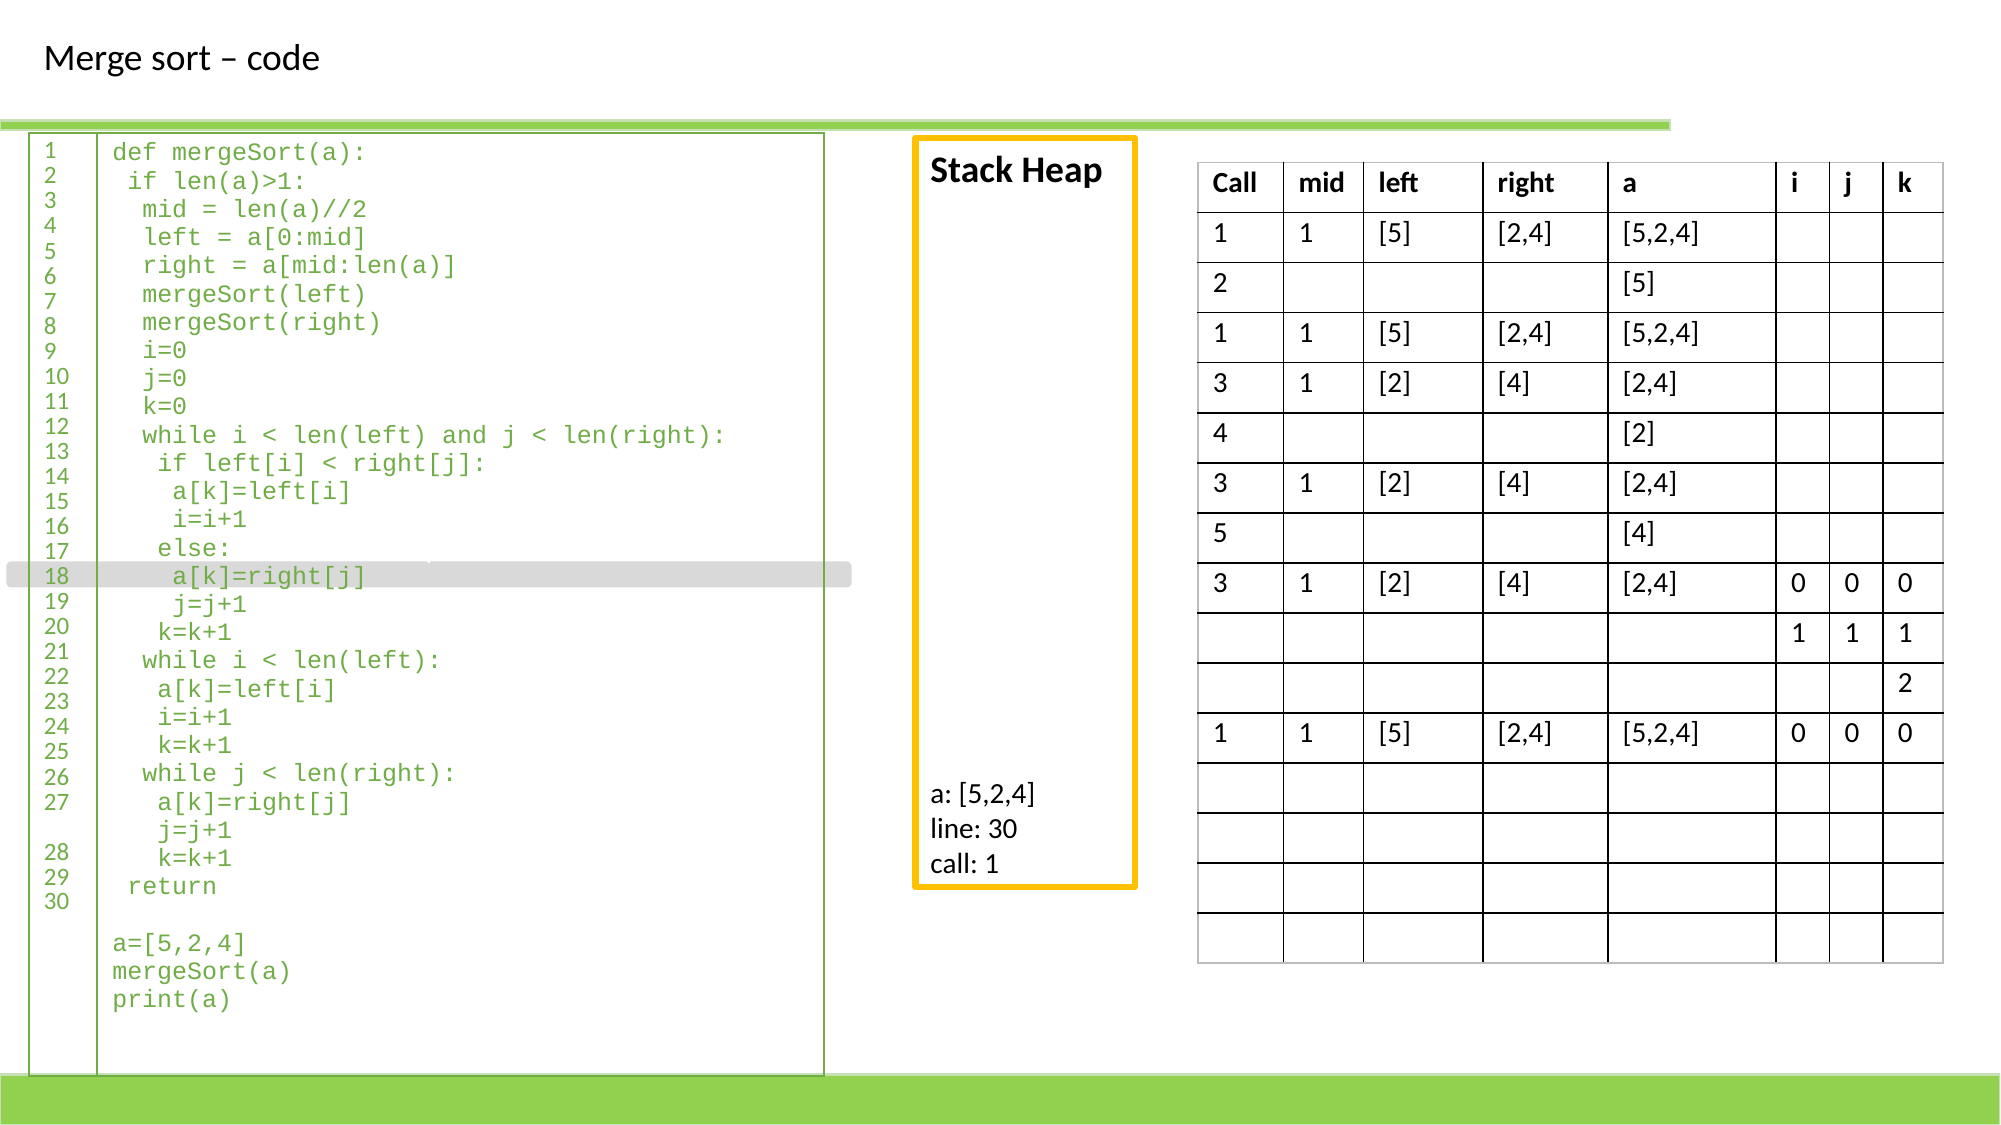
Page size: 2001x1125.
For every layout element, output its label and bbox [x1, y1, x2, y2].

table_cell [1284, 213, 1363, 262]
table_cell [1609, 464, 1775, 512]
table_cell [1484, 363, 1607, 412]
table_cell [1777, 313, 1829, 362]
table_cell [1364, 313, 1482, 362]
table_cell [1484, 564, 1607, 612]
table_cell [1284, 414, 1363, 462]
table_cell [1830, 814, 1882, 862]
table_cell [1884, 414, 1942, 462]
table_cell [1777, 564, 1829, 612]
table_cell [1284, 564, 1363, 612]
table_cell [1884, 914, 1942, 962]
table_cell [1364, 414, 1482, 462]
table_cell [1484, 514, 1607, 562]
table_header [1364, 163, 1482, 212]
table_cell [1199, 263, 1283, 312]
table_header [1284, 163, 1363, 212]
table_cell [1777, 263, 1829, 312]
table_header [30, 134, 96, 1075]
table_cell [1830, 614, 1882, 662]
table_cell [1884, 764, 1942, 812]
table_cell [1364, 263, 1482, 312]
table_cell [1830, 714, 1882, 762]
table_cell [1830, 664, 1882, 712]
table_cell [1609, 764, 1775, 812]
table_header [1777, 163, 1829, 212]
table_cell [1284, 814, 1363, 862]
table_cell [1884, 363, 1942, 412]
table_cell [1284, 764, 1363, 812]
text_box [28, 25, 1072, 86]
table_cell [1199, 564, 1283, 612]
table_cell [1199, 714, 1283, 762]
table_cell [1364, 814, 1482, 862]
table_cell [1830, 564, 1882, 612]
table_cell [1830, 414, 1882, 462]
table_cell [1484, 764, 1607, 812]
table_cell [1199, 614, 1283, 662]
table_cell [1777, 864, 1829, 912]
table_cell [1484, 414, 1607, 462]
table_cell [1884, 814, 1942, 862]
table_cell [1199, 664, 1283, 712]
table_cell [1609, 414, 1775, 462]
table_cell [1609, 614, 1775, 662]
table_cell [1284, 263, 1363, 312]
table_cell [1199, 213, 1283, 262]
table_cell [1199, 414, 1283, 462]
table_header [1884, 163, 1942, 212]
table_cell [1777, 514, 1829, 562]
table_cell [1777, 764, 1829, 812]
text_box [6, 561, 28, 588]
table_cell [1777, 363, 1829, 412]
table_cell [1777, 714, 1829, 762]
table_cell [1199, 514, 1283, 562]
table_cell [1777, 414, 1829, 462]
table_cell [1884, 614, 1942, 662]
table_cell [1830, 263, 1882, 312]
table_cell [1484, 714, 1607, 762]
table_cell [1484, 664, 1607, 712]
table_cell [1364, 464, 1482, 512]
table_cell [1777, 914, 1829, 962]
table_cell [1364, 664, 1482, 712]
table_cell [1609, 313, 1775, 362]
table_cell [1284, 664, 1363, 712]
table_cell [1884, 864, 1942, 912]
table_cell [1884, 464, 1942, 512]
table_cell [1777, 814, 1829, 862]
table_header [1199, 163, 1283, 212]
table_header [1830, 163, 1882, 212]
table_cell [1830, 764, 1882, 812]
table_cell [1364, 213, 1482, 262]
table_cell [1777, 464, 1829, 512]
table_cell [1777, 664, 1829, 712]
table_cell [1609, 664, 1775, 712]
table_cell [1830, 864, 1882, 912]
table_cell [1609, 814, 1775, 862]
table_cell [1777, 614, 1829, 662]
table_cell [1884, 564, 1942, 612]
table_cell [1284, 614, 1363, 662]
table_cell [1830, 313, 1882, 362]
table_cell [1484, 313, 1607, 362]
table_cell [1364, 363, 1482, 412]
table_cell [1609, 213, 1775, 262]
table_cell [1884, 263, 1942, 312]
table_header [1609, 163, 1775, 212]
table_cell [1884, 714, 1942, 762]
table_cell [1609, 263, 1775, 312]
table_cell [1199, 363, 1283, 412]
table_cell [1830, 464, 1882, 512]
table_cell [1884, 313, 1942, 362]
table_cell [1364, 714, 1482, 762]
table_cell [1484, 464, 1607, 512]
text_box [825, 561, 852, 588]
table_cell [1884, 664, 1942, 712]
table_cell [1609, 514, 1775, 562]
table_cell [1364, 864, 1482, 912]
table_cell [1777, 213, 1829, 262]
table_cell [1484, 213, 1607, 262]
table_header [1484, 163, 1607, 212]
table_cell [1364, 914, 1482, 962]
table_header [98, 134, 823, 1075]
table_cell [1609, 714, 1775, 762]
table_cell [1484, 914, 1607, 962]
table_cell [1364, 514, 1482, 562]
table_cell [1609, 864, 1775, 912]
table_cell [1830, 213, 1882, 262]
table_cell [1884, 514, 1942, 562]
table_cell [1284, 714, 1363, 762]
table_cell [1199, 464, 1283, 512]
text_box [915, 137, 1135, 888]
table_cell [1284, 914, 1363, 962]
table_cell [1364, 614, 1482, 662]
table_cell [1199, 864, 1283, 912]
table_cell [1830, 363, 1882, 412]
table_cell [1609, 914, 1775, 962]
table_cell [1199, 914, 1283, 962]
table_cell [1484, 263, 1607, 312]
table_cell [1609, 564, 1775, 612]
table_cell [1484, 814, 1607, 862]
table_cell [1284, 363, 1363, 412]
table_cell [1484, 864, 1607, 912]
table_cell [1284, 464, 1363, 512]
table_cell [1199, 814, 1283, 862]
table_cell [1830, 914, 1882, 962]
table_cell [1199, 764, 1283, 812]
table_cell [1609, 363, 1775, 412]
table_cell [1364, 564, 1482, 612]
table_cell [1284, 514, 1363, 562]
table_cell [1484, 614, 1607, 662]
table_cell [1284, 864, 1363, 912]
table_cell [1364, 764, 1482, 812]
table_cell [1830, 514, 1882, 562]
table_cell [1199, 313, 1283, 362]
table_cell [1284, 313, 1363, 362]
table_cell [1884, 213, 1942, 262]
